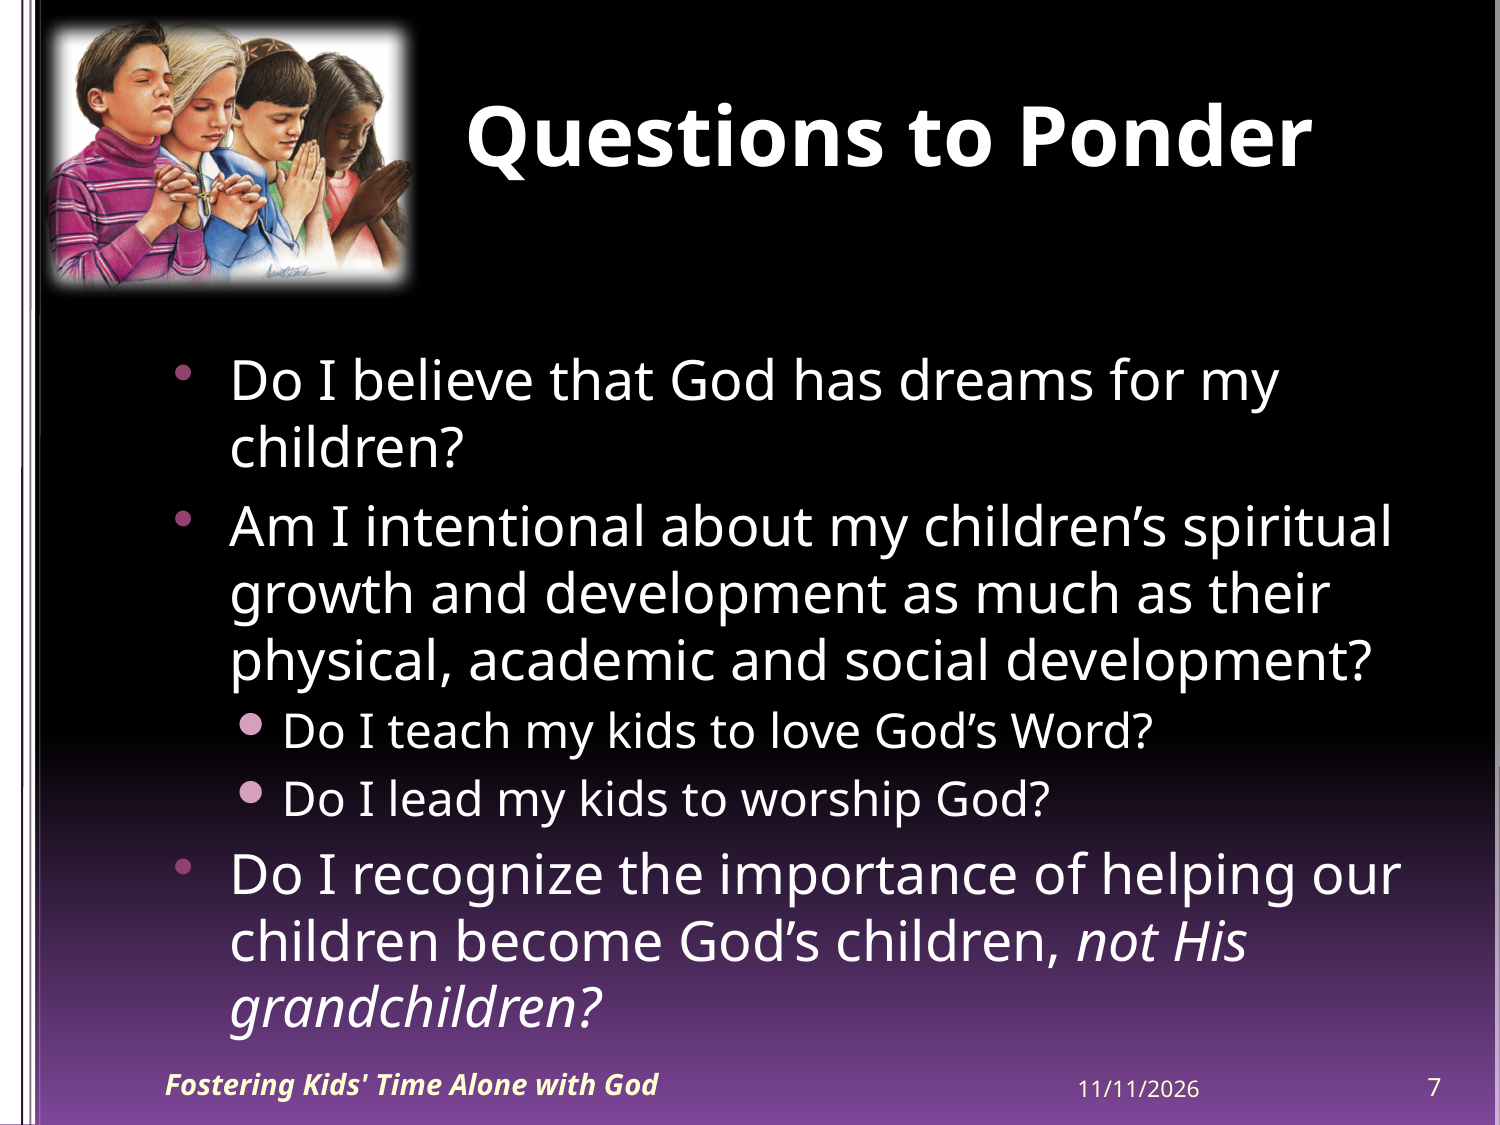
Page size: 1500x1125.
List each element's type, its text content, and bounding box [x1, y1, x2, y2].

footer Fostering Kids' Time Alone with God [150, 1053, 1063, 1114]
slide_number 7 [1412, 1053, 1488, 1114]
list Do I believe that God has dreams for my children? Am I intentional about my children’s spiritual growth and development as much as their physical, academic and social development? Do I teach my kids to love God’s Word? Do I lead my kids to worship God? Do I recognize the importance of helping our children become God’s children, not His grandchildren? [150, 337, 1425, 1053]
title Questions to Ponder [450, 37, 1450, 229]
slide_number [1063, 1053, 1412, 1114]
picture [48, 23, 411, 289]
